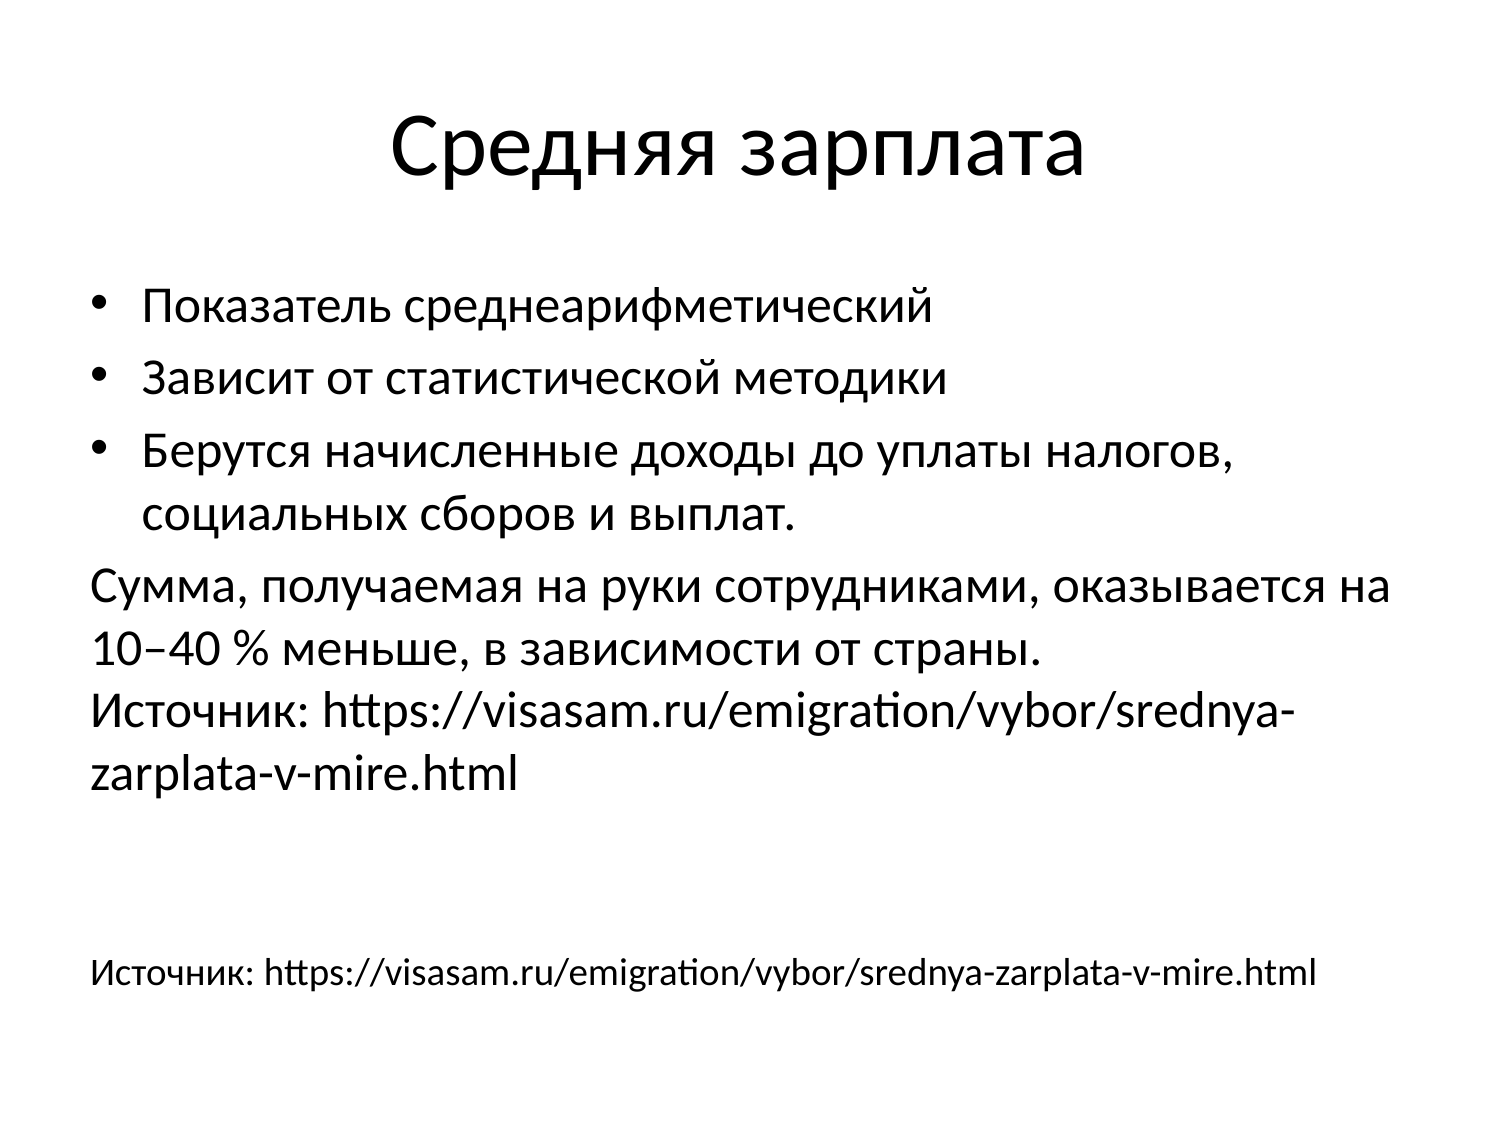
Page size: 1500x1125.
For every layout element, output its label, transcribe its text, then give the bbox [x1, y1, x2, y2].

list Показатель среднеарифметический Зависит от статистической методики Берутся начисленные доходы до уплаты налогов, социальных сборов и выплат. Сумма, получаемая на руки сотрудниками, оказывается на 10–40 % меньше, в зависимости от страны. Источник: https://visasam.ru/emigration/vybor/srednya-zarplata-v-mire.html Источник: https://visasam.ru/emigration/vybor/srednya-zarplata-v-mire.html [75, 262, 1425, 1005]
title Средняя зарплата [75, 45, 1425, 233]
